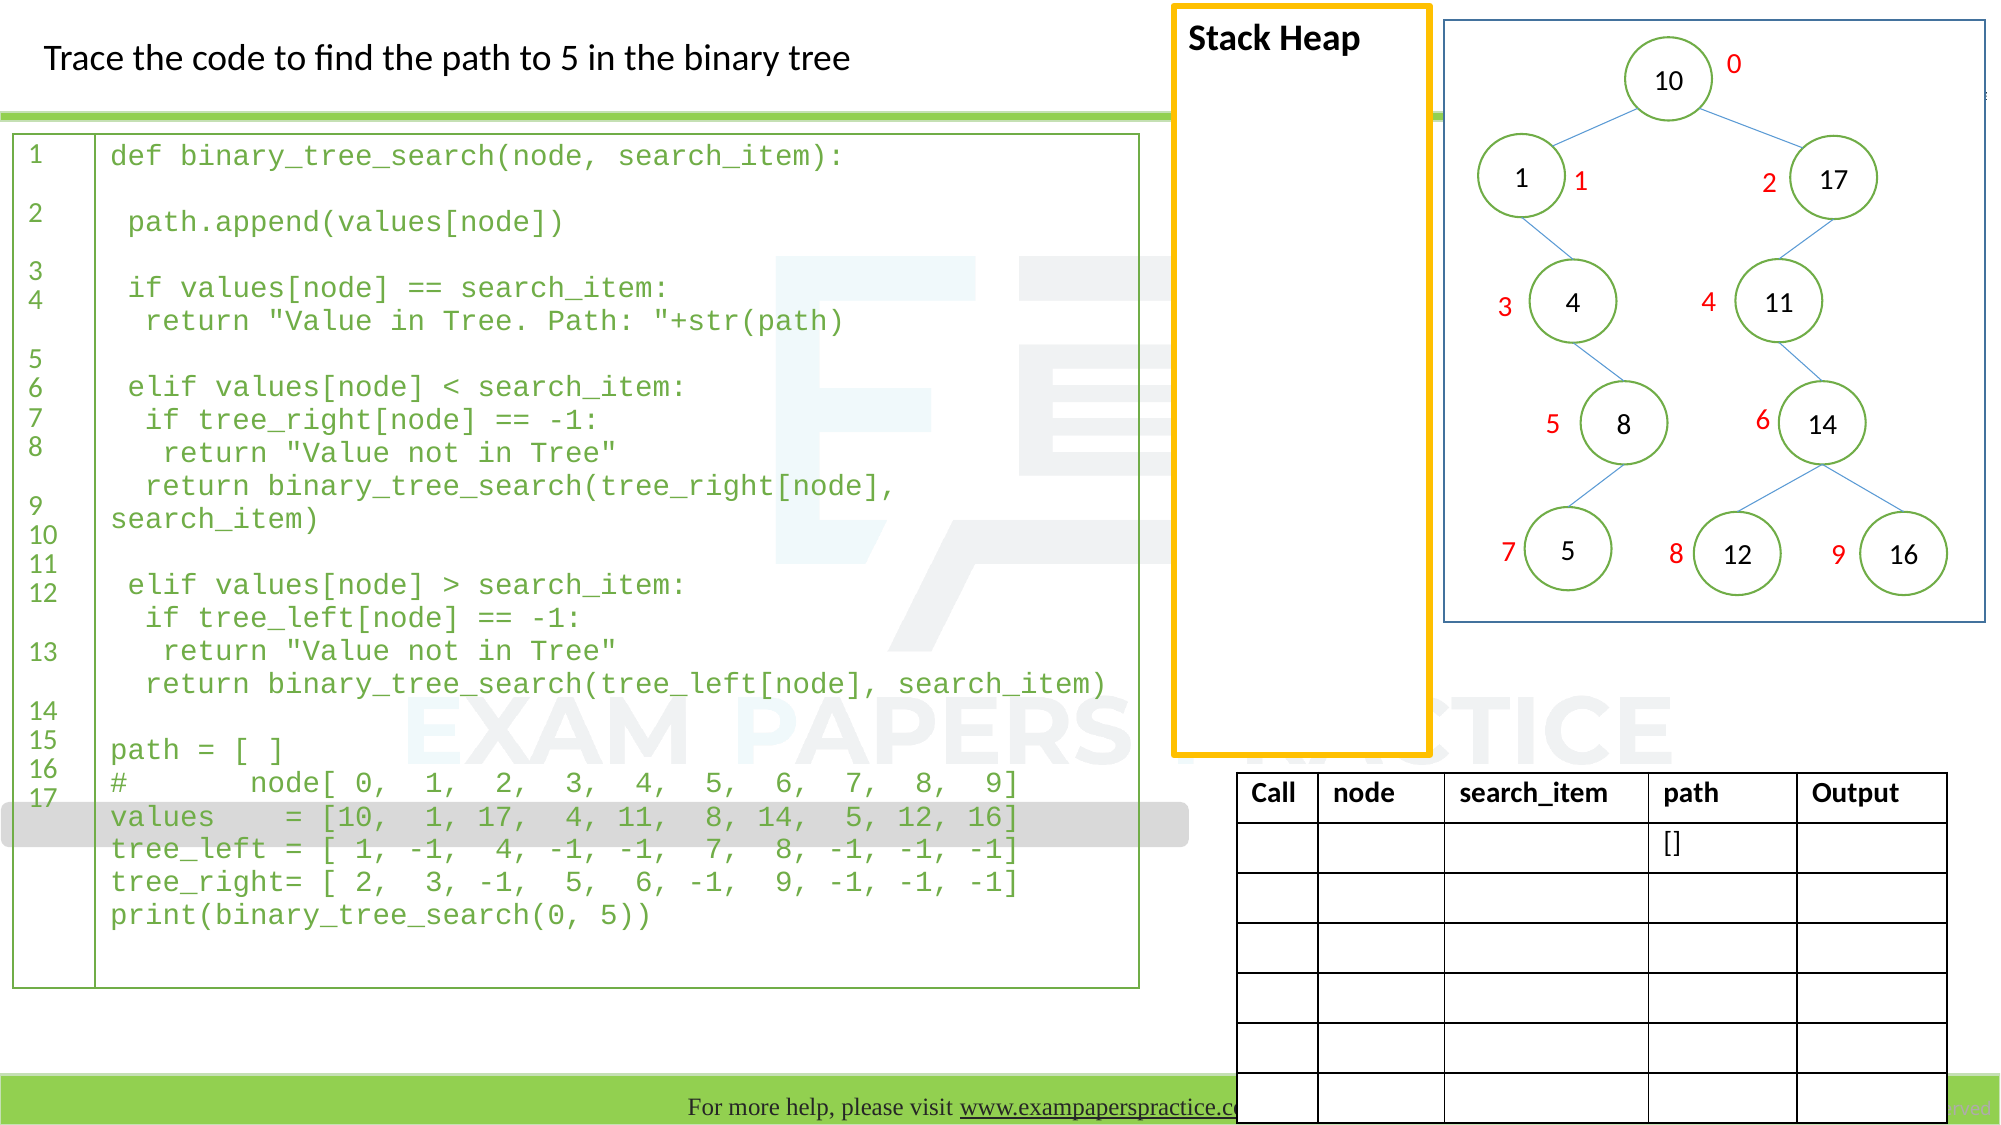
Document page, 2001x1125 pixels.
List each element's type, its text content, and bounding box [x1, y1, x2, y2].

table_cell [1445, 974, 1648, 1022]
table_header node [1319, 774, 1444, 822]
table_header Call [1238, 774, 1317, 822]
table_cell [1319, 974, 1444, 1022]
table_cell [1798, 874, 1946, 922]
table_cell [1319, 924, 1444, 972]
table_cell [1238, 874, 1317, 922]
table_cell [1238, 974, 1317, 1022]
text_box Stack Heap [1173, 5, 1430, 756]
table_header 1 2 3 4 5 6 7 8 9 10 11 12 13 14 15 16 17 [14, 135, 94, 987]
table_cell [1649, 1024, 1796, 1072]
table_header Output [1798, 774, 1946, 822]
table_cell [1319, 874, 1444, 922]
table_header path [1649, 774, 1796, 822]
text_box [0, 801, 12, 848]
table_cell [1319, 1024, 1444, 1072]
table_cell [1445, 824, 1648, 872]
table_cell [1238, 1074, 1317, 1122]
text_box Trace the code to find the path to 5 in the binary tree [28, 25, 1072, 86]
table_cell [1798, 1074, 1946, 1122]
text_box [1140, 801, 1189, 848]
table_cell [1319, 824, 1444, 872]
table_cell [1649, 924, 1796, 972]
table_cell [] [1649, 824, 1796, 872]
table_cell [1319, 1074, 1444, 1122]
table_cell [1445, 874, 1648, 922]
table_header search_item [1445, 774, 1648, 822]
table_cell [1238, 824, 1317, 872]
table_cell [1445, 924, 1648, 972]
table_cell [1238, 1024, 1317, 1072]
table_cell [1798, 824, 1946, 872]
table_cell [1798, 1024, 1946, 1072]
table_cell [1649, 1074, 1796, 1122]
table_cell [1445, 1024, 1648, 1072]
table_cell [1445, 1074, 1648, 1122]
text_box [1443, 20, 1985, 623]
table_cell [1649, 874, 1796, 922]
table_cell [1649, 974, 1796, 1022]
table_header def binary_tree_search(node, search_item): path.append(values[node]) if values[node] == search_item: return "Value in Tree. Path: "+str(path) elif values[node] < search_item: if tree_right[node] == -1: return "Value not in Tree" return binary_tree_search(tree_right[node], search_item) elif values[node] > search_item: if tree_left[node] == -1: return "Value not in Tree" return binary_tree_search(tree_left[node], search_item) path = [ ] # node[ 0, 1, 2, 3, 4, 5, 6, 7, 8, 9] values = [10, 1, 17, 4, 11, 8, 14, 5, 12, 16] tree_left = [ 1, -1, 4, -1, -1, 7, 8, -1, -1, -1] tree_right= [ 2, 3, -1, 5, 6, -1, 9, -1, -1, -1] print(binary_tree_search(0, 5)) [96, 135, 1138, 987]
table_cell [1798, 924, 1946, 972]
table_cell [1238, 924, 1317, 972]
table_cell [1798, 974, 1946, 1022]
